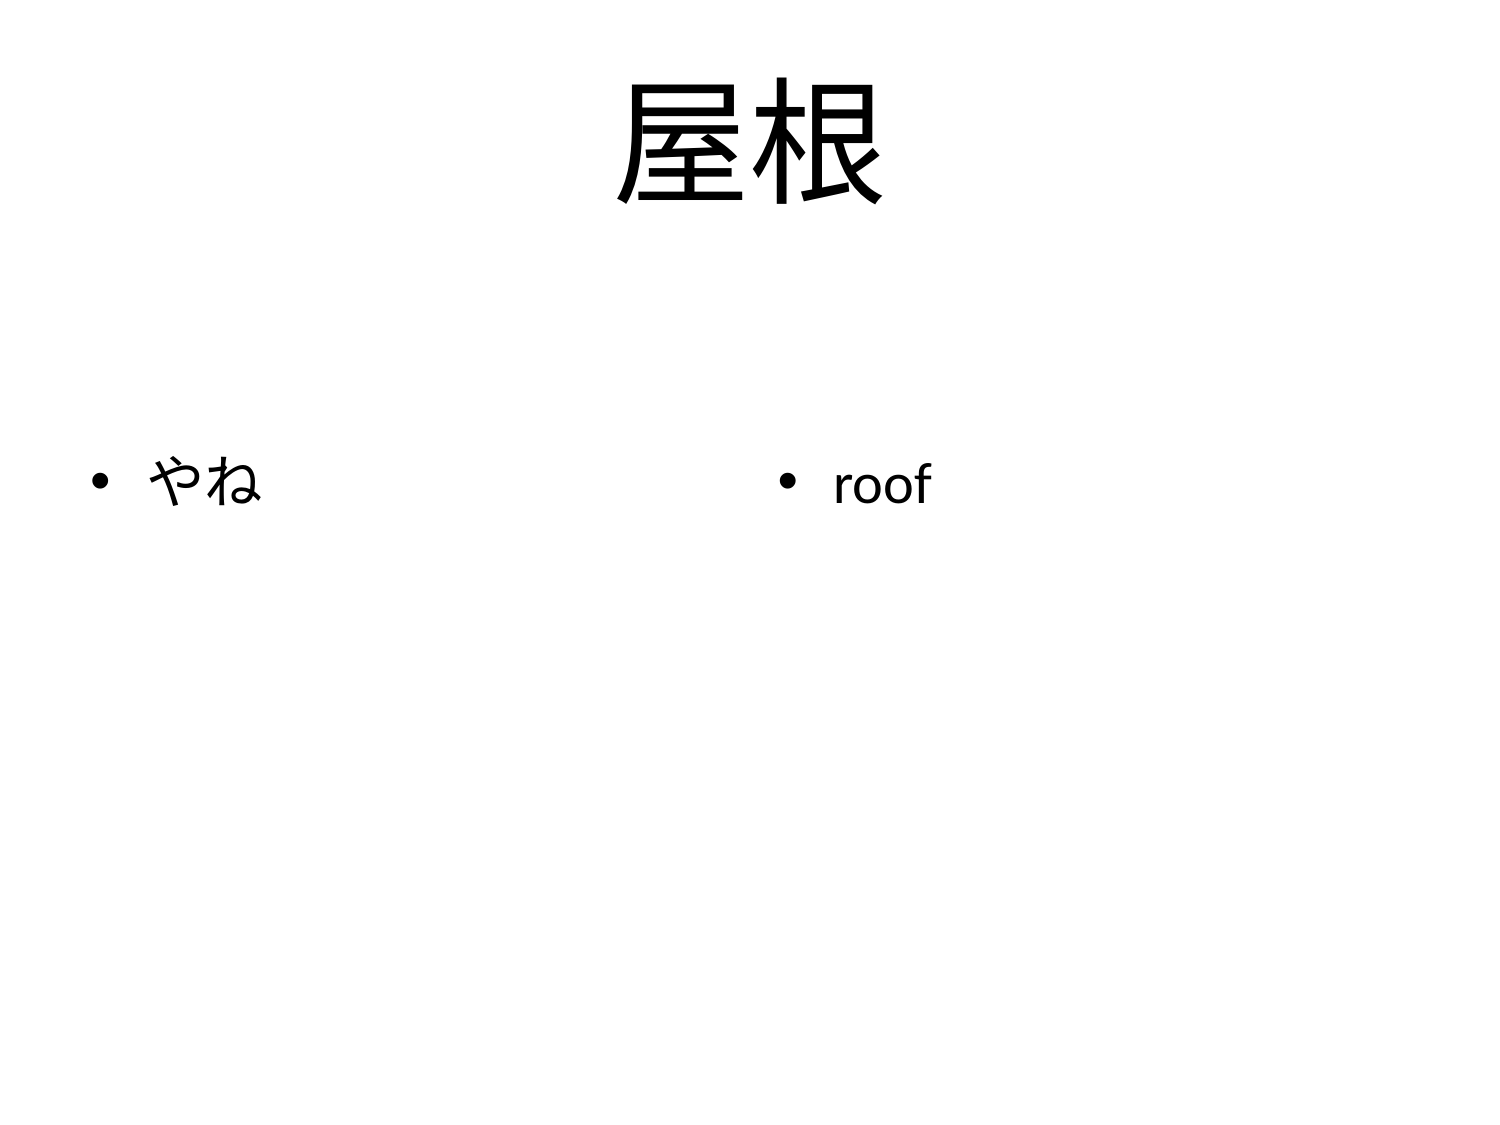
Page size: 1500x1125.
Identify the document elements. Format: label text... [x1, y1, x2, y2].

title 屋根 [74, 44, 1426, 233]
list roof [762, 437, 1426, 1006]
list やね [74, 437, 738, 1006]
